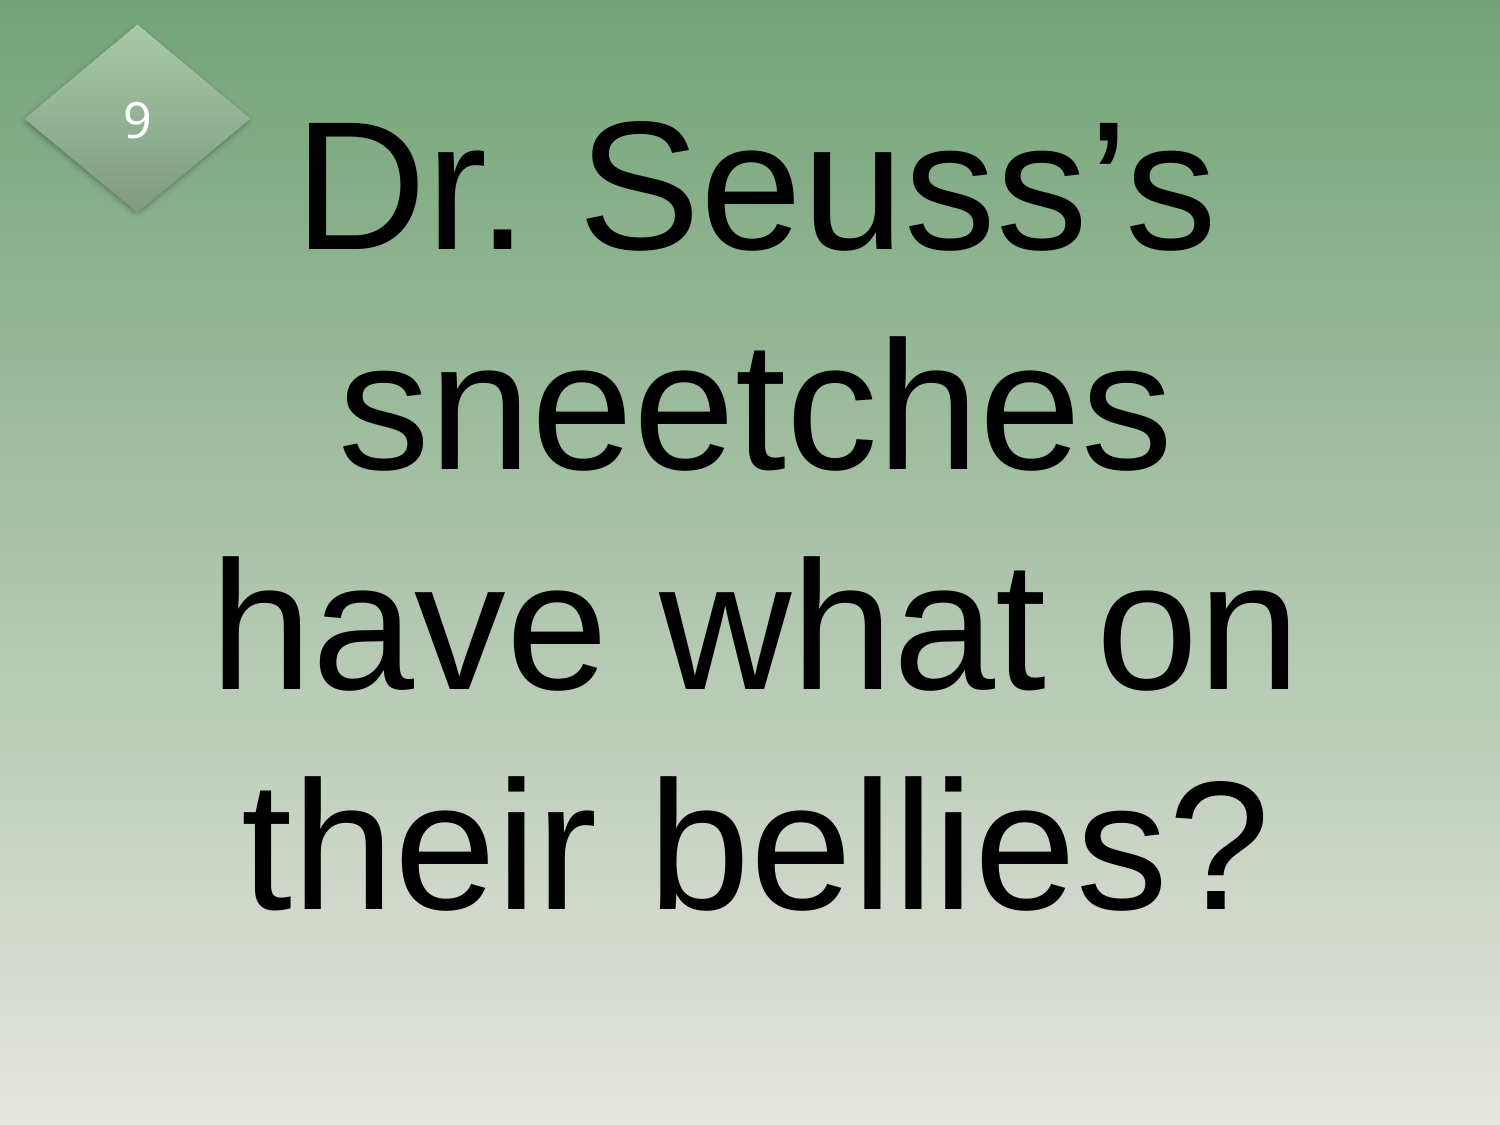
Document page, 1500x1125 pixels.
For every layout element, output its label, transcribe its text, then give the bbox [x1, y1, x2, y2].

title Dr. Seuss’s sneetches have what on their bellies? [112, 137, 1401, 876]
text_box 9 [24, 24, 250, 213]
